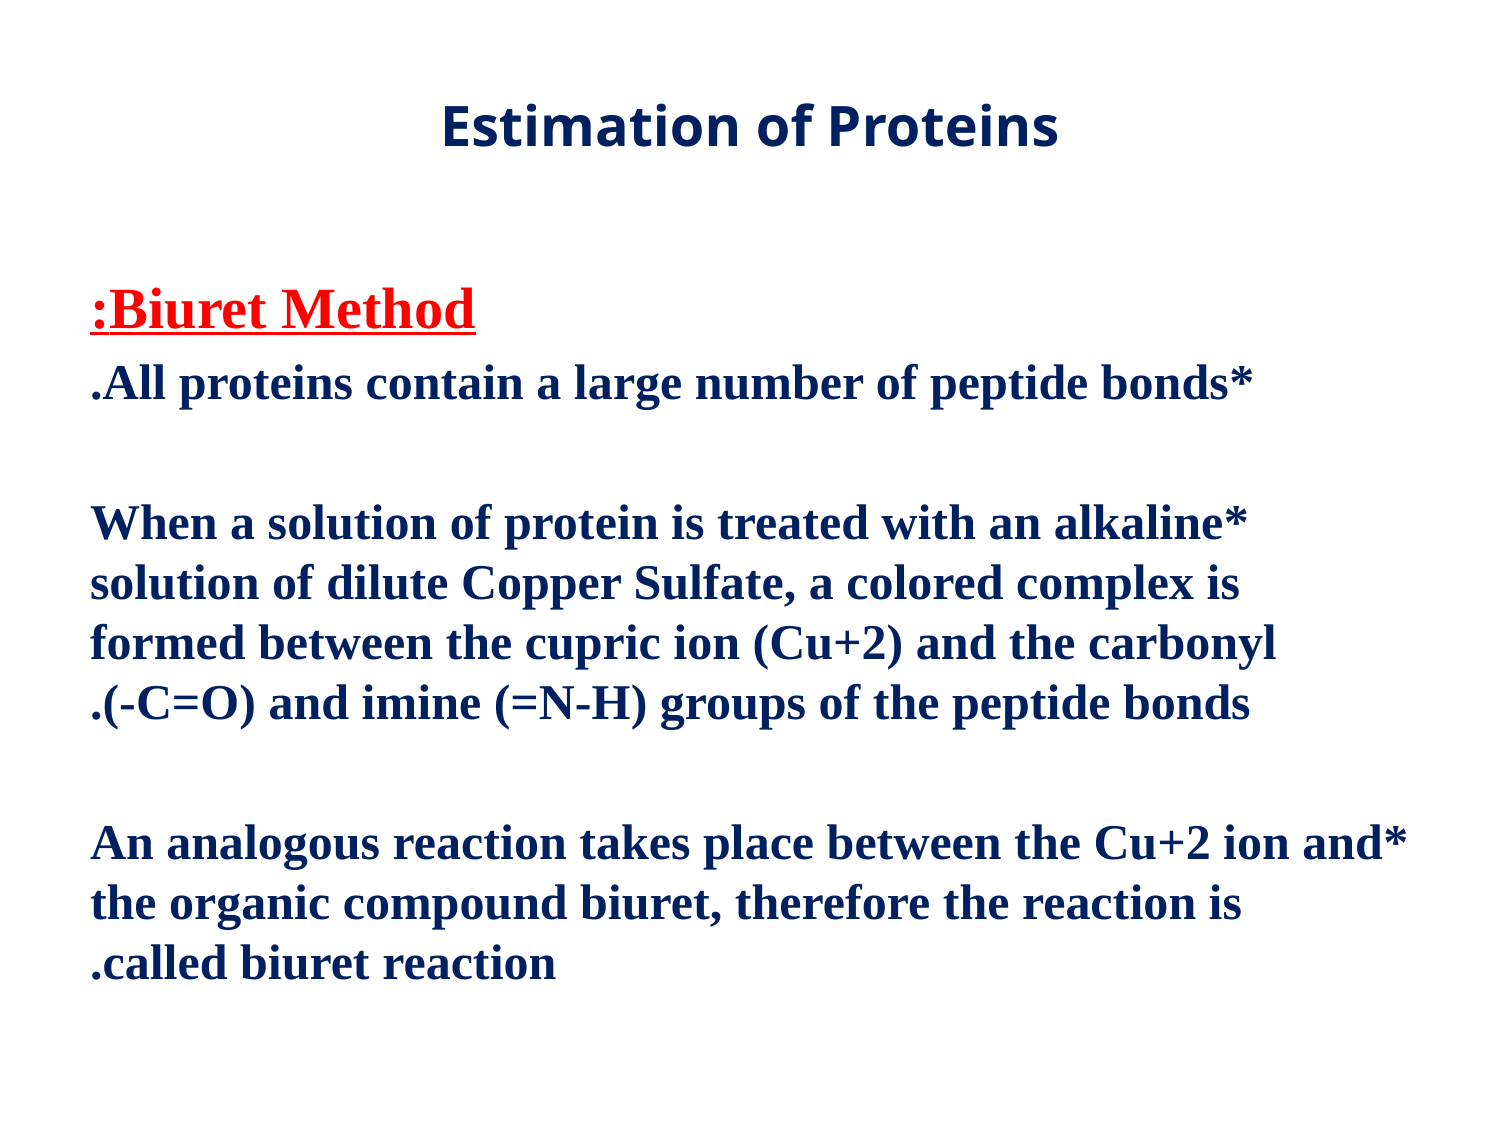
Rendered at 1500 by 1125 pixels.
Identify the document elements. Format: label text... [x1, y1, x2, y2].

title Estimation of Proteins [75, 82, 1425, 233]
list Biuret Method: *All proteins contain a large number of peptide bonds. *When a solution of protein is treated with an alkaline solution of dilute Copper Sulfate, a colored complex is formed between the cupric ion (Cu+2) and the carbonyl (-C=O) and imine (=N-H) groups of the peptide bonds. *An analogous reaction takes place between the Cu+2 ion and the organic compound biuret, therefore the reaction is called biuret reaction. [75, 262, 1425, 1005]
